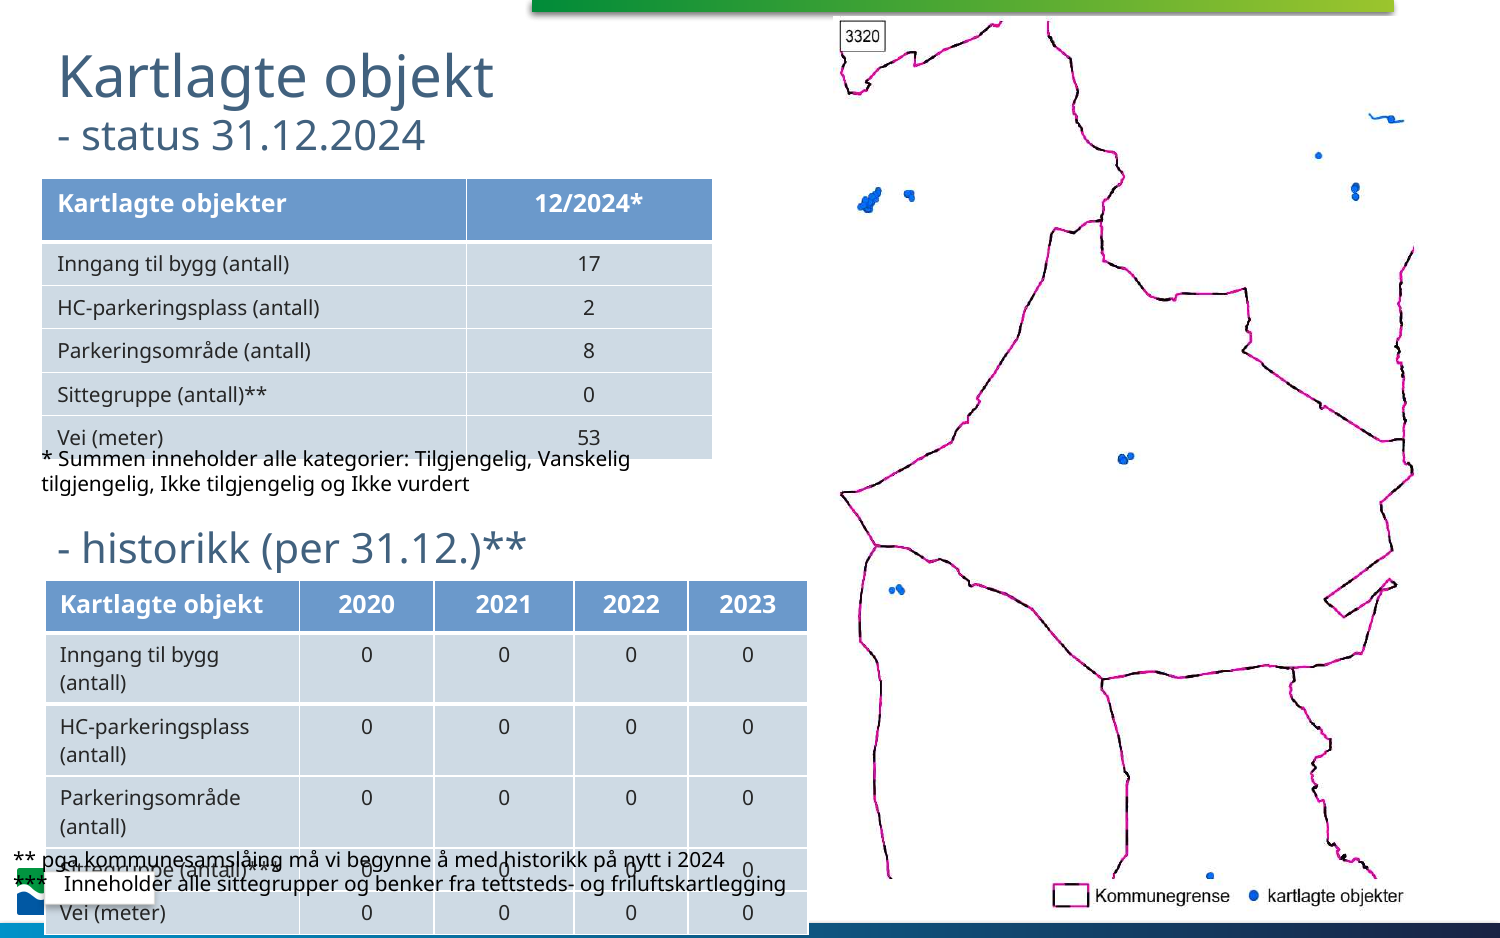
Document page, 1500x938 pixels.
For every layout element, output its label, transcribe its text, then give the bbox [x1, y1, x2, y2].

table_cell 0 [435, 635, 573, 702]
table_header 2021 [435, 581, 573, 631]
table_cell 0 [689, 777, 807, 847]
table_cell 0 [575, 904, 687, 934]
table_header 2020 [300, 581, 433, 631]
table_cell 0 [435, 904, 573, 934]
table_cell 0 [689, 635, 807, 702]
table_cell Parkeringsområde (antall) [42, 329, 466, 372]
table_header 2023 [689, 581, 807, 631]
table_cell 0 [300, 635, 433, 702]
table_cell 0 [575, 635, 687, 702]
table_cell 0 [435, 706, 573, 775]
table_cell Vei (meter) [42, 416, 466, 438]
table_cell 2 [467, 286, 712, 328]
table_header Kartlagte objekt [46, 581, 299, 631]
table_cell Inngang til bygg (antall) [42, 244, 466, 285]
table_cell Vei (meter) [46, 904, 299, 934]
table_cell 0 [575, 777, 687, 838]
table_header 2022 [575, 581, 687, 631]
text_box ** pga kommunesamslåing må vi begynne å med historikk på nytt i 2024 *** Inneholder alle sittegrupper og benker fra tettsteds- og friluftskartlegging [0, 838, 802, 904]
table_cell 0 [435, 777, 573, 838]
table_cell Parkeringsområde (antall) [46, 777, 299, 838]
table_cell 0 [467, 373, 712, 415]
table_cell 0 [300, 706, 433, 775]
table_cell HC-parkeringsplass (antall) [46, 706, 299, 775]
table_cell 0 [689, 892, 807, 934]
text_box * Summen inneholder alle kategorier: Tilgjengelig, Vanskelig tilgjengelig, Ikke tilgjengelig og Ikke vurdert [26, 438, 711, 504]
picture [833, 16, 1419, 913]
table_cell 8 [467, 329, 712, 372]
table_cell 0 [300, 777, 433, 838]
table_cell 17 [467, 244, 712, 285]
table_cell 0 [300, 904, 433, 934]
table_cell 0 [802, 849, 807, 890]
table_cell 0 [575, 706, 687, 775]
table_cell 0 [689, 706, 807, 775]
table_cell 53 [467, 416, 712, 459]
table_header 12/2024* [467, 179, 712, 240]
text_box - historikk (per 31.12.)** [42, 496, 828, 580]
table_header Kartlagte objekter [42, 179, 466, 240]
table_cell HC-parkeringsplass (antall) [42, 286, 466, 328]
text_box Kartlagte objekt - status 31.12.2024 [42, 24, 828, 167]
table_cell Inngang til bygg (antall) [46, 635, 299, 702]
table_cell Sittegruppe (antall)** [42, 373, 466, 415]
